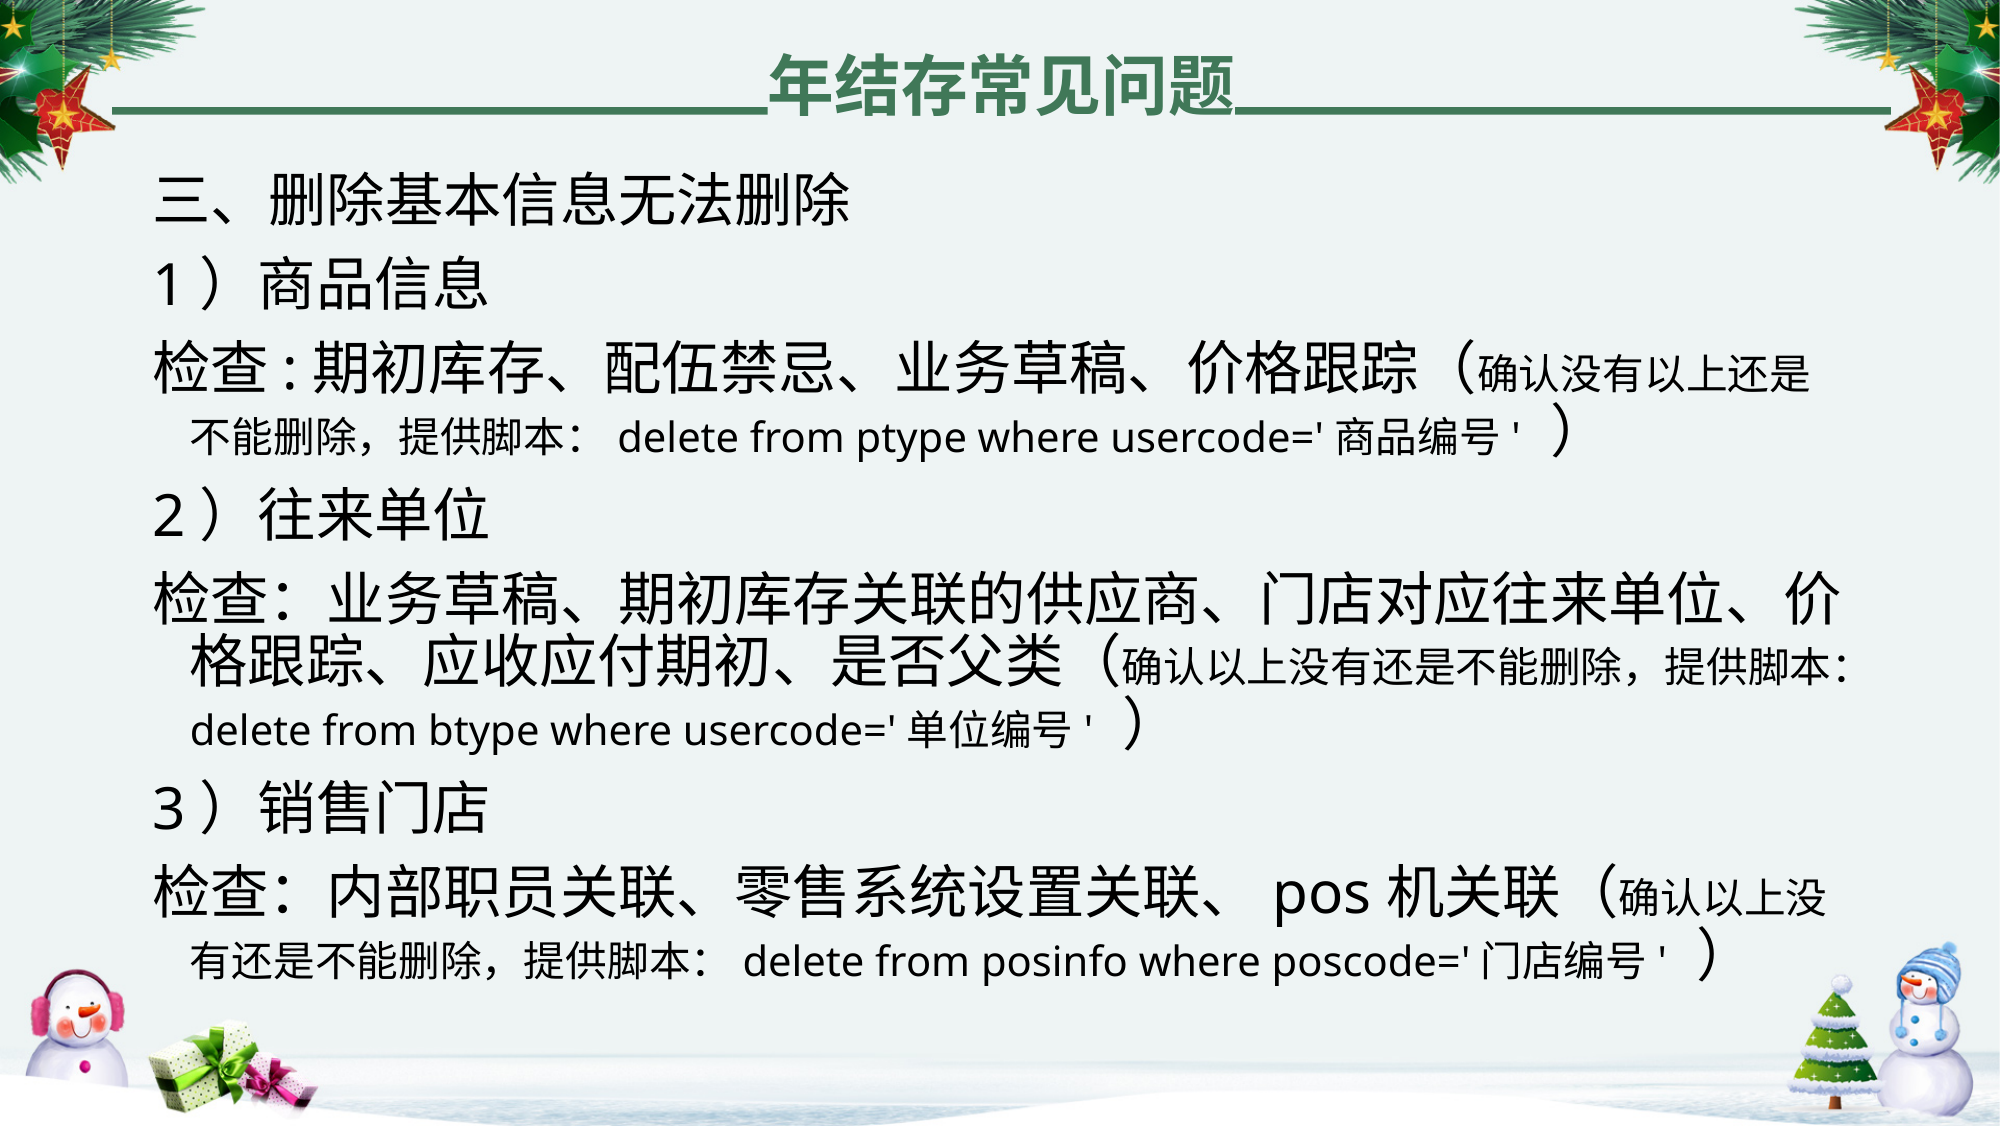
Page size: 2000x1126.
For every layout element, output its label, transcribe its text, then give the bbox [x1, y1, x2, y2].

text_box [112, 43, 1891, 124]
list 三、删除基本信息无法删除 1）商品信息 检查:期初库存、配伍禁忌、业务草稿、价格跟踪（确认没有以上还是不能删除，提供脚本：delete from ptype where usercode='商品编号' ） 2）往来单位 检查：业务草稿、期初库存关联的供应商、门店对应往来单位、价格跟踪、应收应付期初、是否父类（确认以上没有还是不能删除，提供脚本：delete from btype where usercode='单位编号' ） 3）销售门店 检查：内部职员关联、零售系统设置关联、pos机关联（确认以上没有还是不能删除，提供脚本：delete from posinfo where poscode='门店编号' ） [137, 164, 1863, 1014]
picture [0, 0, 2000, 1126]
